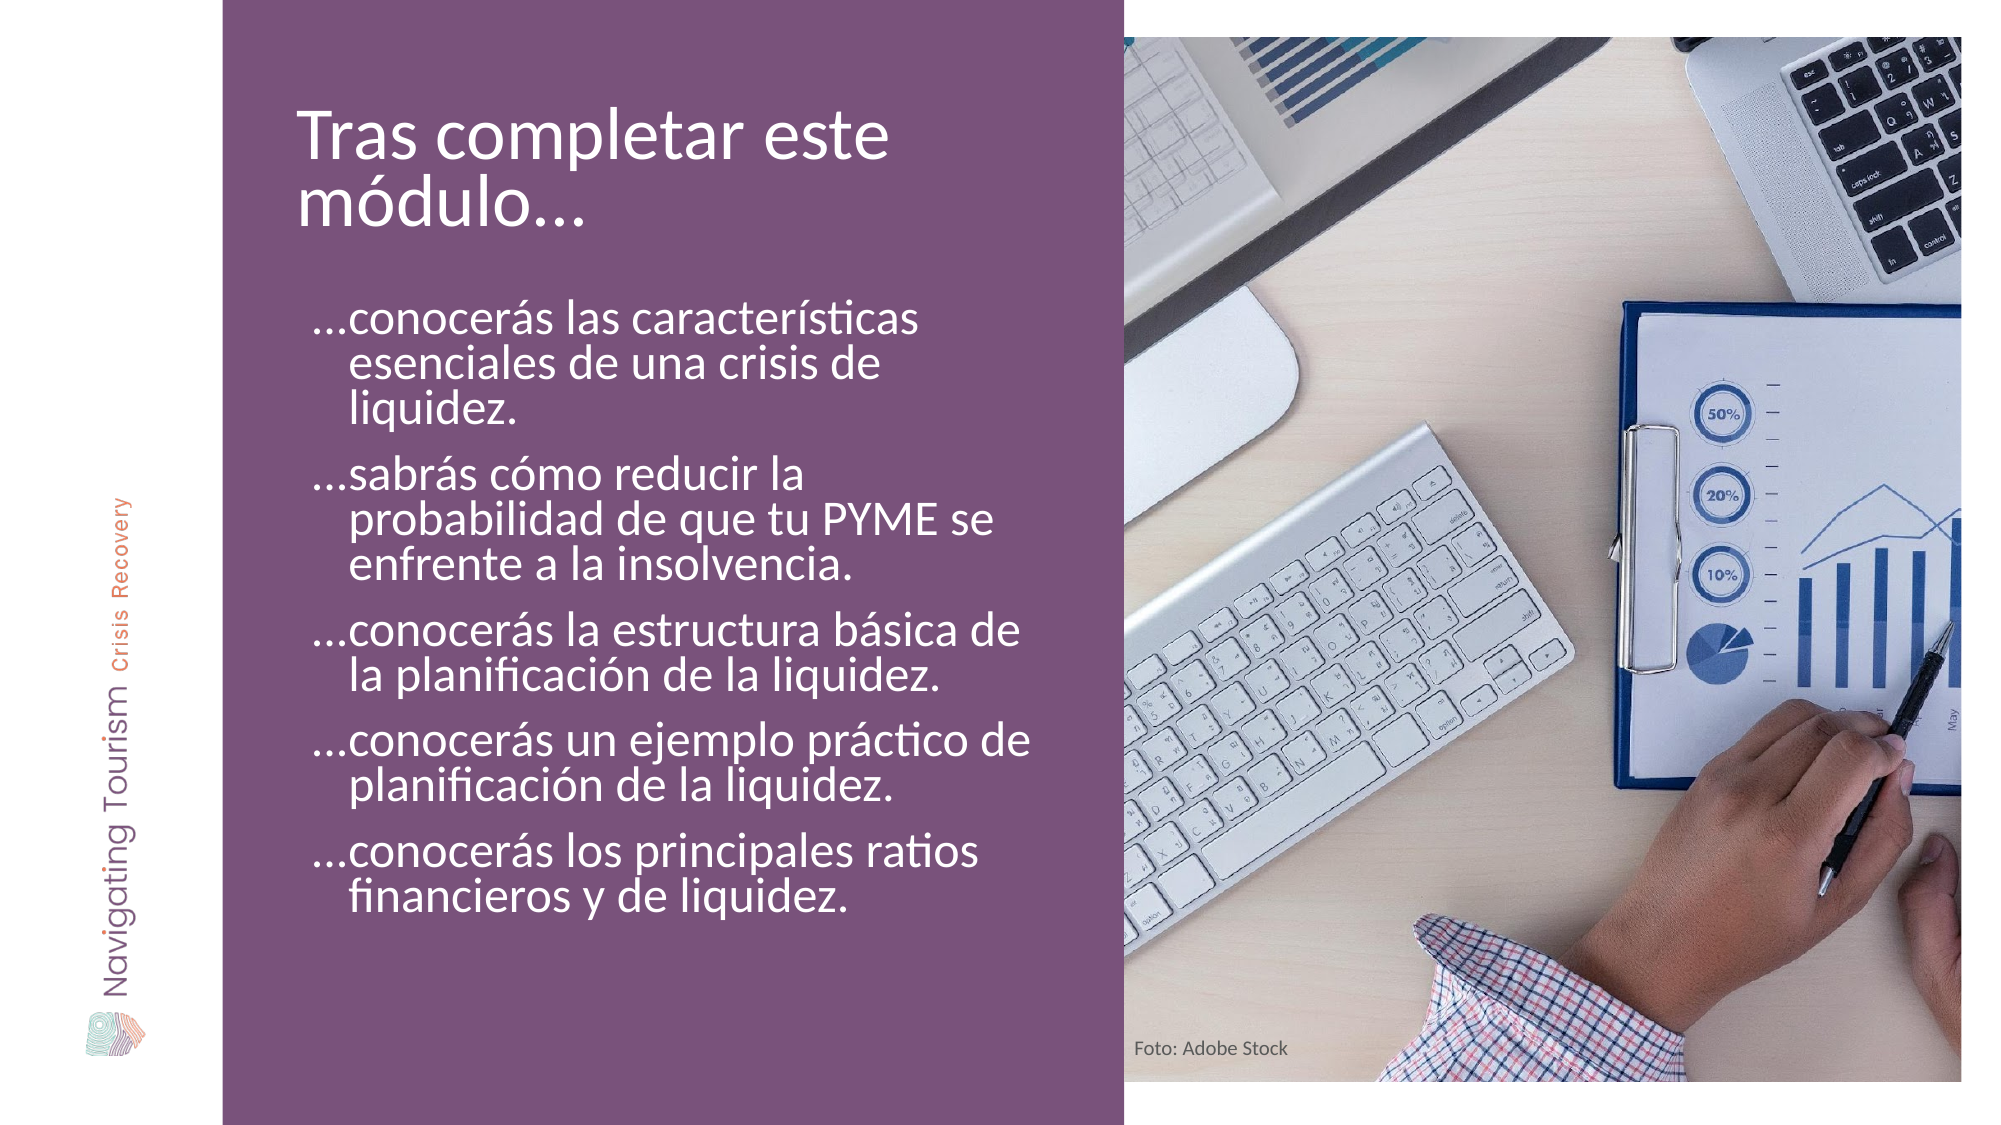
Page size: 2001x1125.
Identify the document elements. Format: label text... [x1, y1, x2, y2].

list ...conocerás las características esenciales de una crisis de liquidez. ...sabrás cómo reducir la probabilidad de que tu PYME se enfrente a la insolvencia. ...conocerás la estructura básica de la planificación de la liquidez. ...conocerás un ejemplo práctico de planificación de la liquidez. ...conocerás los principales ratios financieros y de liquidez. [295, 290, 1054, 1034]
picture [1123, 37, 1962, 1082]
list Tras completar este módulo... [281, 97, 1118, 264]
picture [80, 1006, 148, 1055]
picture [87, 497, 142, 1004]
